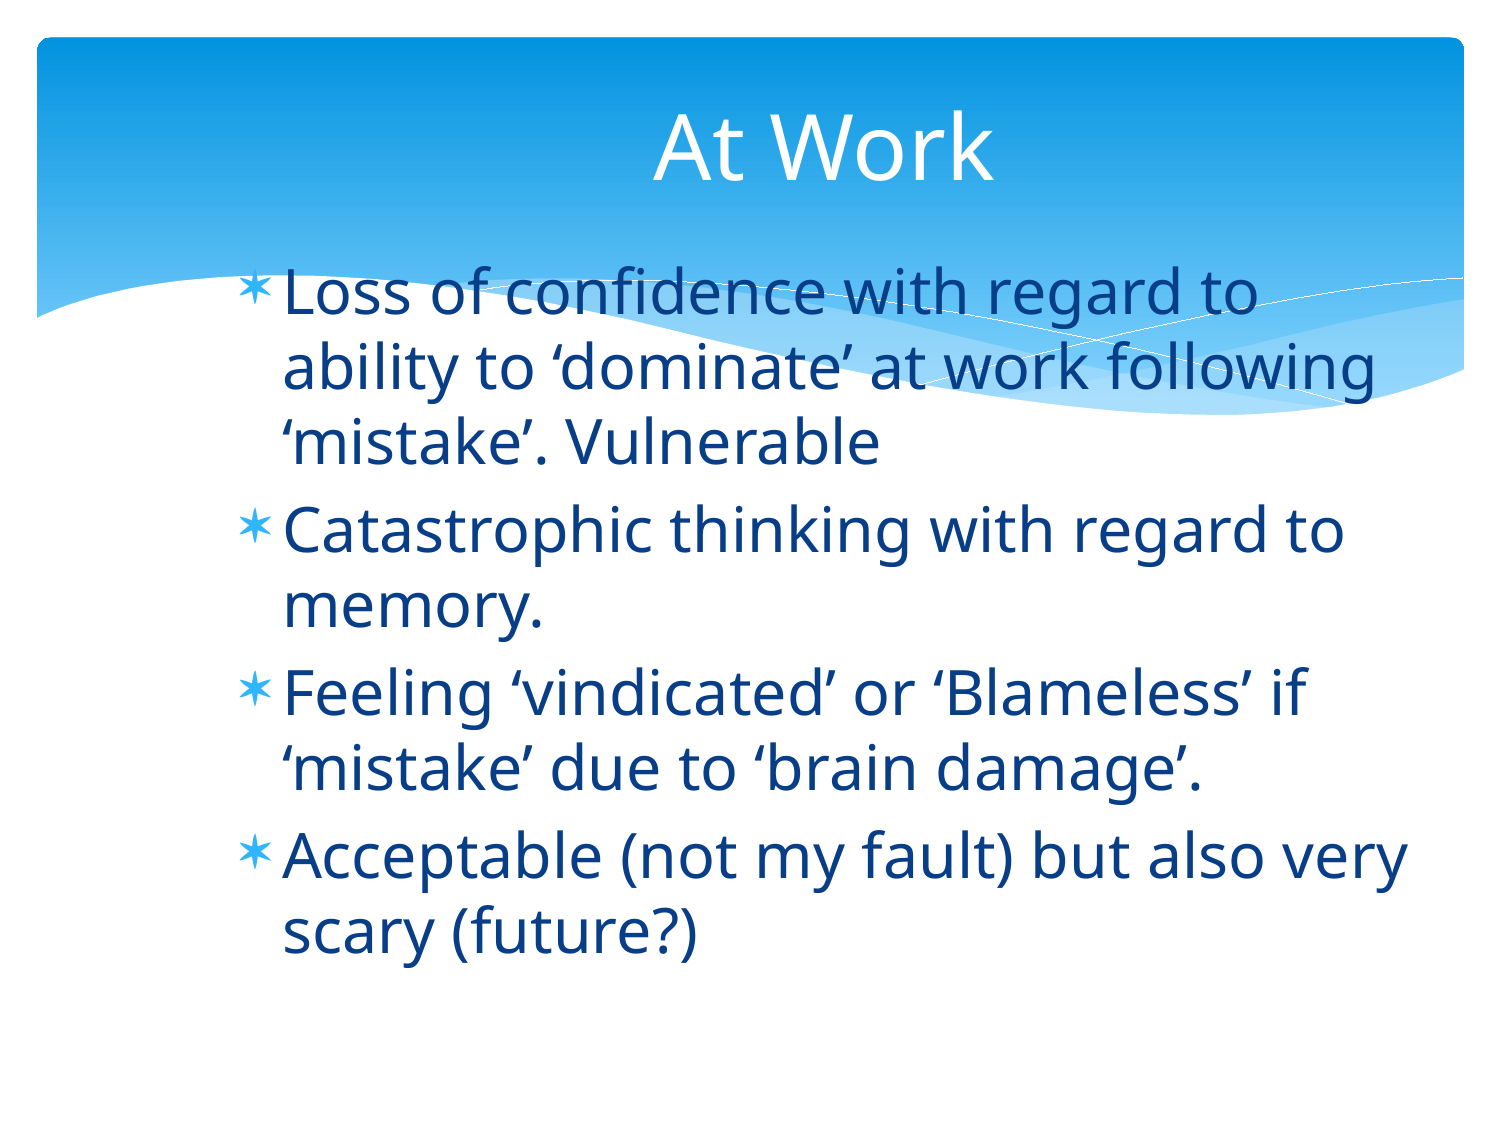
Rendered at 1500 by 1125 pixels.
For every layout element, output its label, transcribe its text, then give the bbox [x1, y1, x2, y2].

title At Work [224, 49, 1425, 238]
list Loss of confidence with regard to ability to ‘dominate’ at work following ‘mistake’. Vulnerable Catastrophic thinking with regard to memory. Feeling ‘vindicated’ or ‘Blameless’ if ‘mistake’ due to ‘brain damage’. Acceptable (not my fault) but also very scary (future?) [224, 238, 1425, 975]
